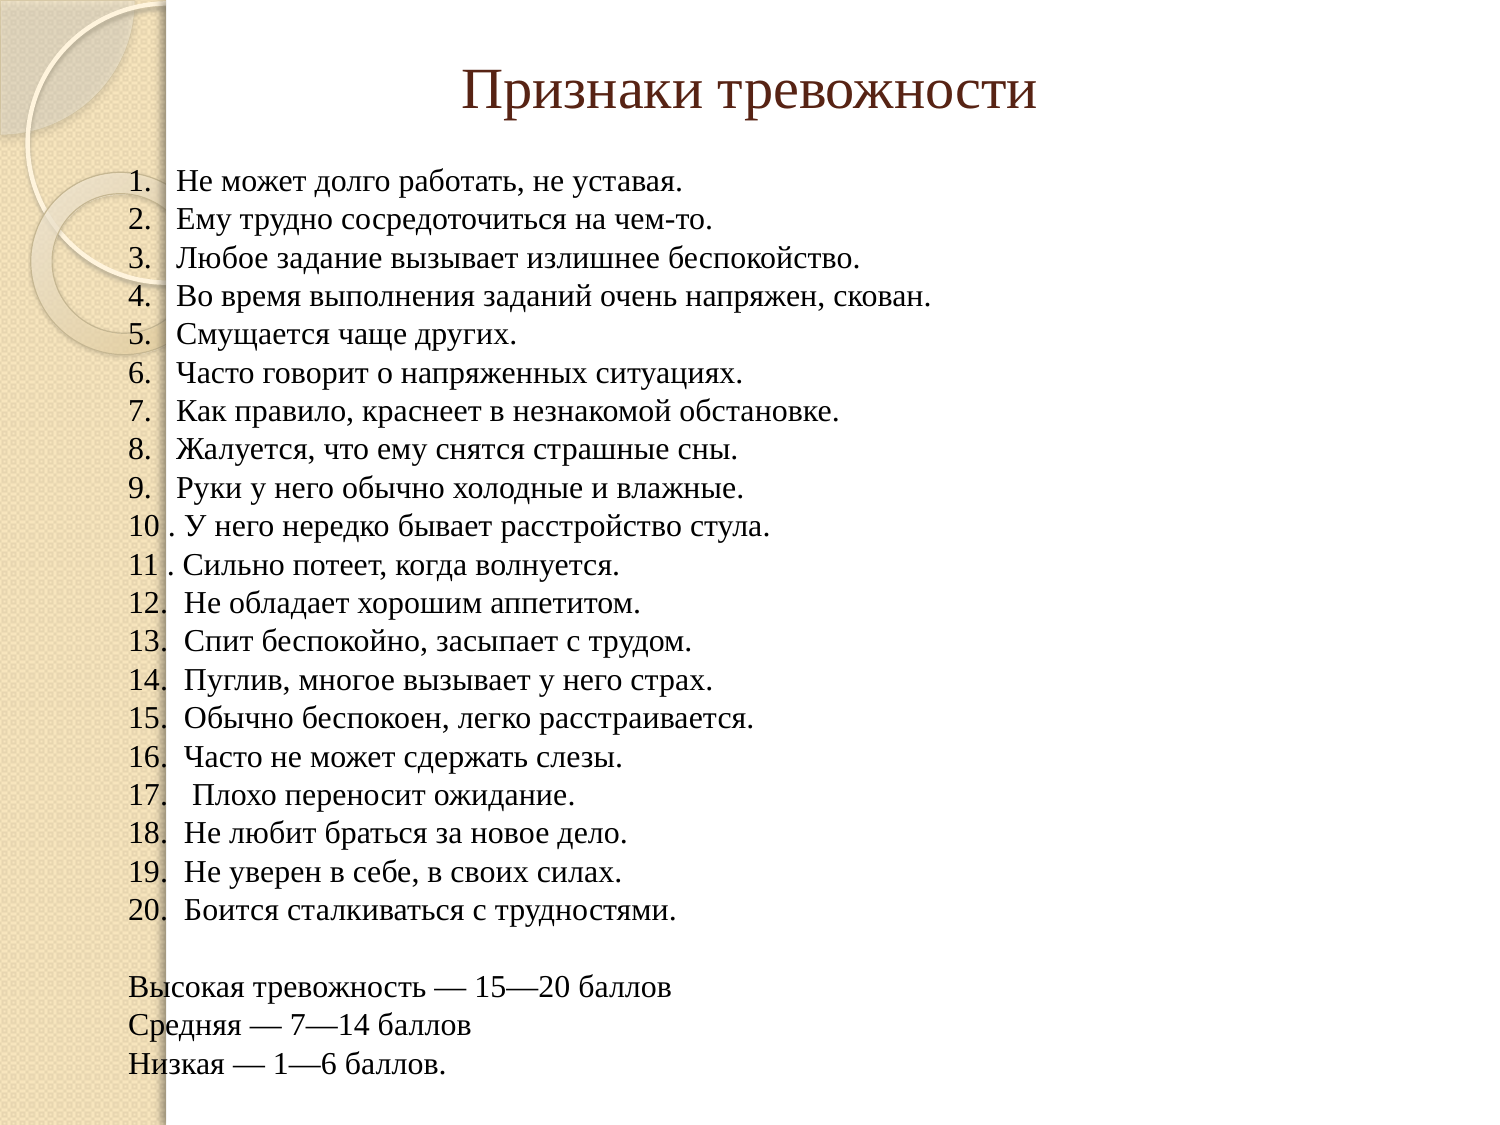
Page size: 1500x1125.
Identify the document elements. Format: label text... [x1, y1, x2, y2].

title Признаки тревожности [75, 45, 1425, 126]
list 1. Не может долго работать, не уставая. 2. Ему трудно сосредоточиться на чем-то. 3. Любое задание вызывает излишнее беспокойство. 4. Во время выполнения заданий очень напряжен, скован. 5. Смущается чаще других. 6. Часто говорит о напряженных ситуациях. 7. Как правило, краснеет в незнакомой обстановке. 8. Жалуется, что ему снятся страшные сны. 9. Руки у него обычно холодные и влажные. 10 . У него нередко бывает расстройство стула. 11 . Сильно потеет, когда волнуется. 12. Не обладает хорошим аппетитом. 13. Спит беспокойно, засыпает с трудом. 14. Пуглив, многое вызывает у него страх. 15. Обычно беспокоен, легко расстраивается. 16. Часто не может сдержать слезы. 17. Плохо переносит ожидание. 18. Не любит браться за новое дело. 19. Не уверен в себе, в своих силах. 20. Боится сталкиваться с трудностями. Высокая тревожность — 15—20 баллов Средняя — 7—14 баллов Низкая — 1—6 баллов. [76, 113, 1425, 1094]
